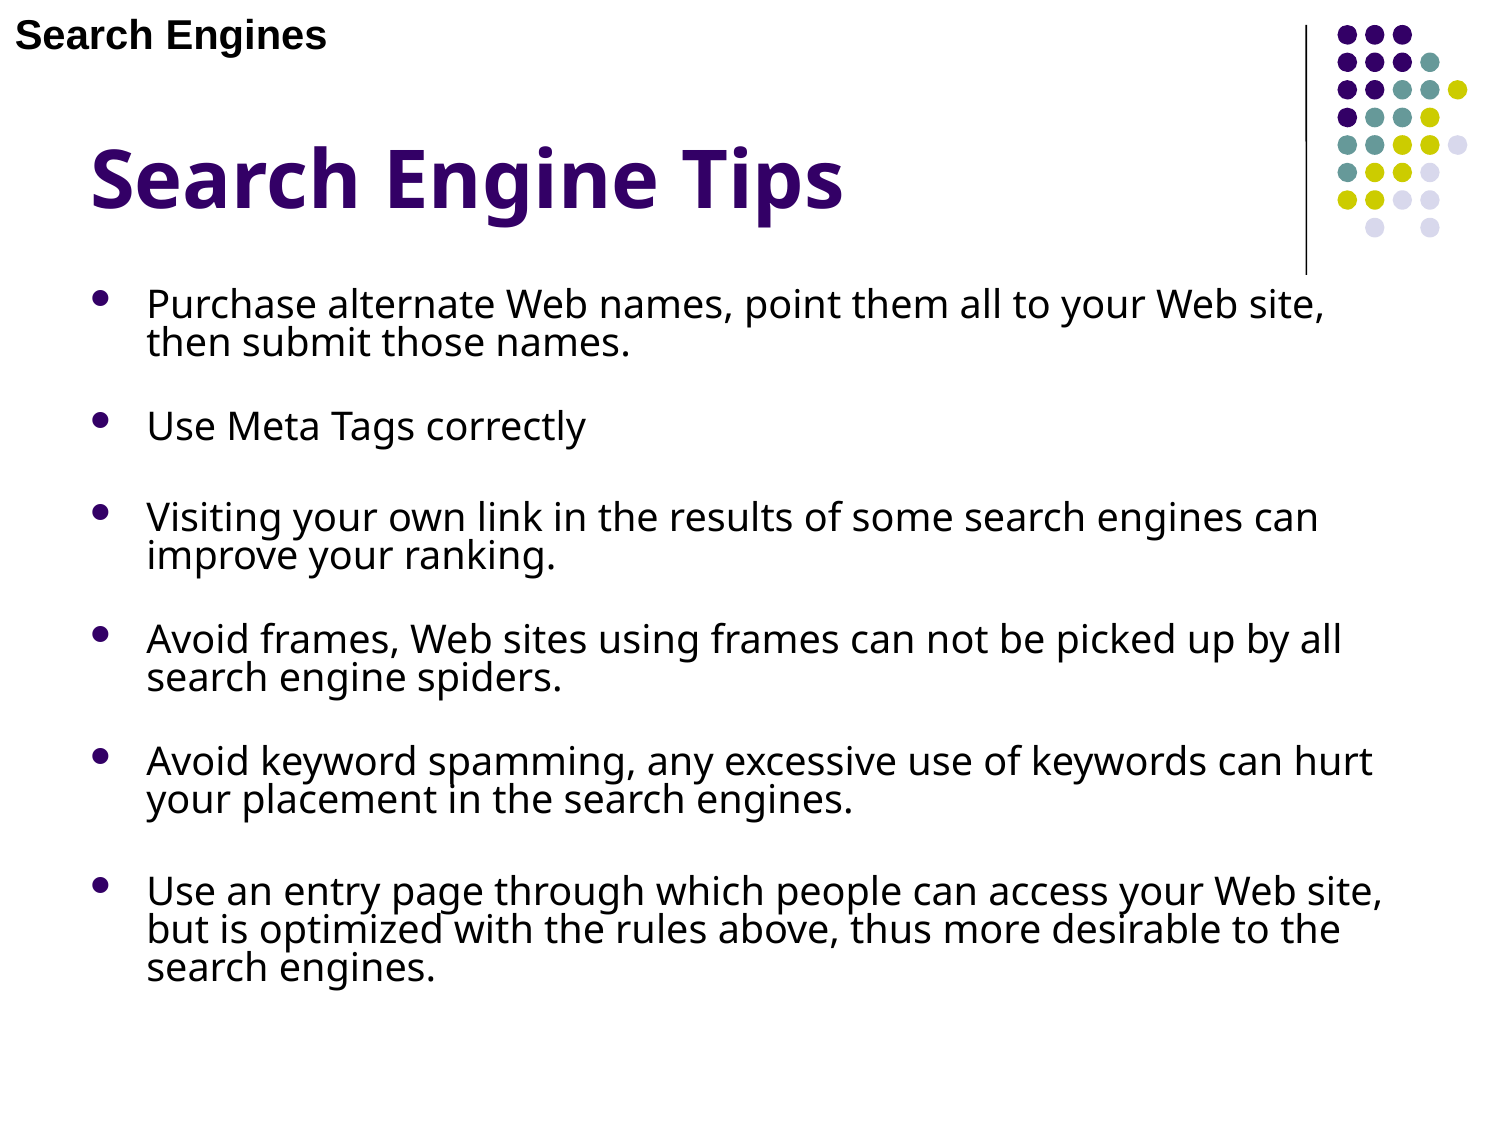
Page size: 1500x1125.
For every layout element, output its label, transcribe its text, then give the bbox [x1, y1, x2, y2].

text_box Search Engines [0, 0, 355, 65]
list Purchase alternate Web names, point them all to your Web site, then submit those names. Use Meta Tags correctly Visiting your own link in the results of some search engines can improve your ranking. Avoid frames, Web sites using frames can not be picked up by all search engine spiders. Avoid keyword spamming, any excessive use of keywords can hurt your placement in the search engines. Use an entry page through which people can access your Web site, but is optimized with the rules above, thus more desirable to the search engines. [75, 224, 1425, 1063]
title Search Engine Tips [75, 20, 1313, 224]
